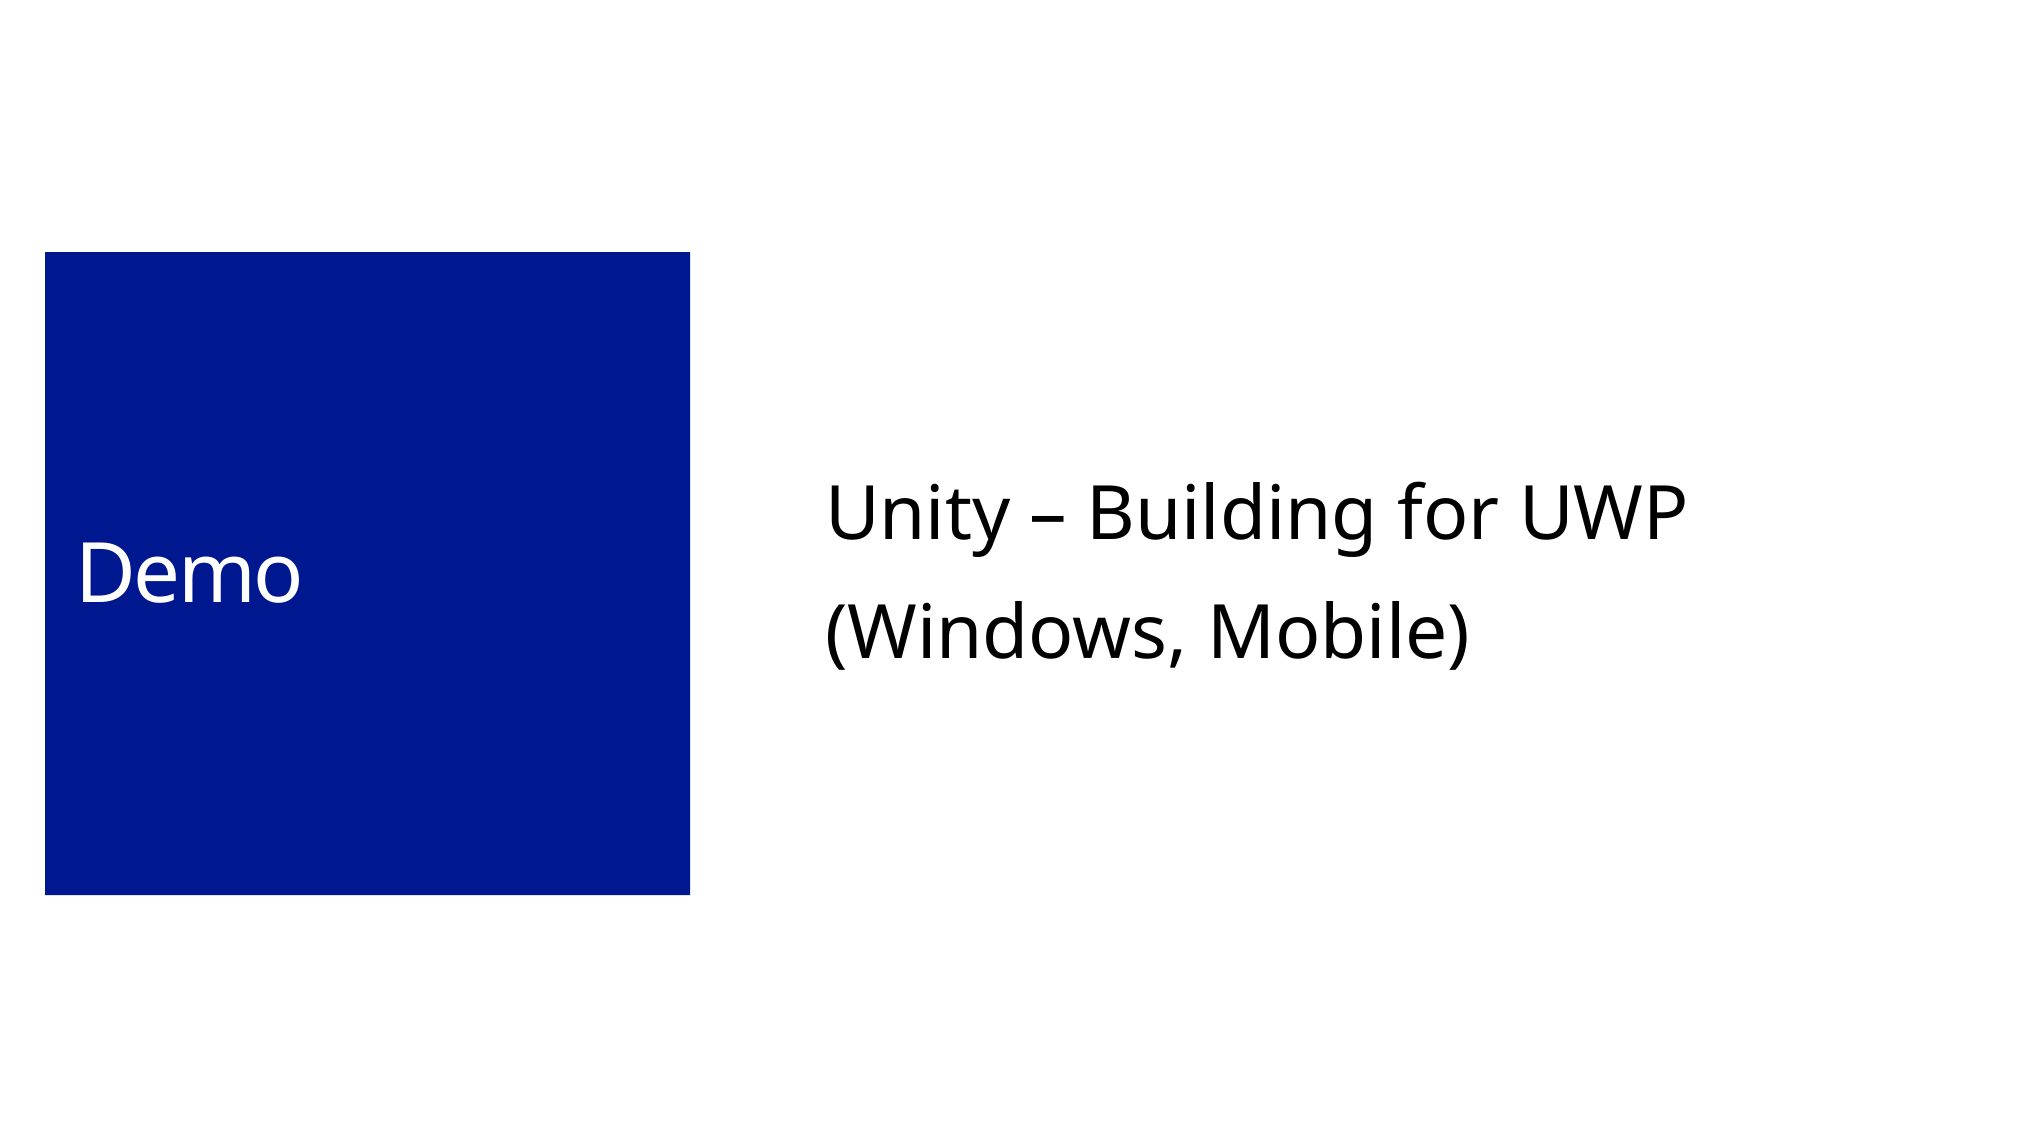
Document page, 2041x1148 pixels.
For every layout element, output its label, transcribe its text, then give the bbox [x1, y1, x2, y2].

list Unity – Building for UWP (Windows, Mobile) [795, 498, 1996, 649]
title Demo [45, 252, 691, 896]
